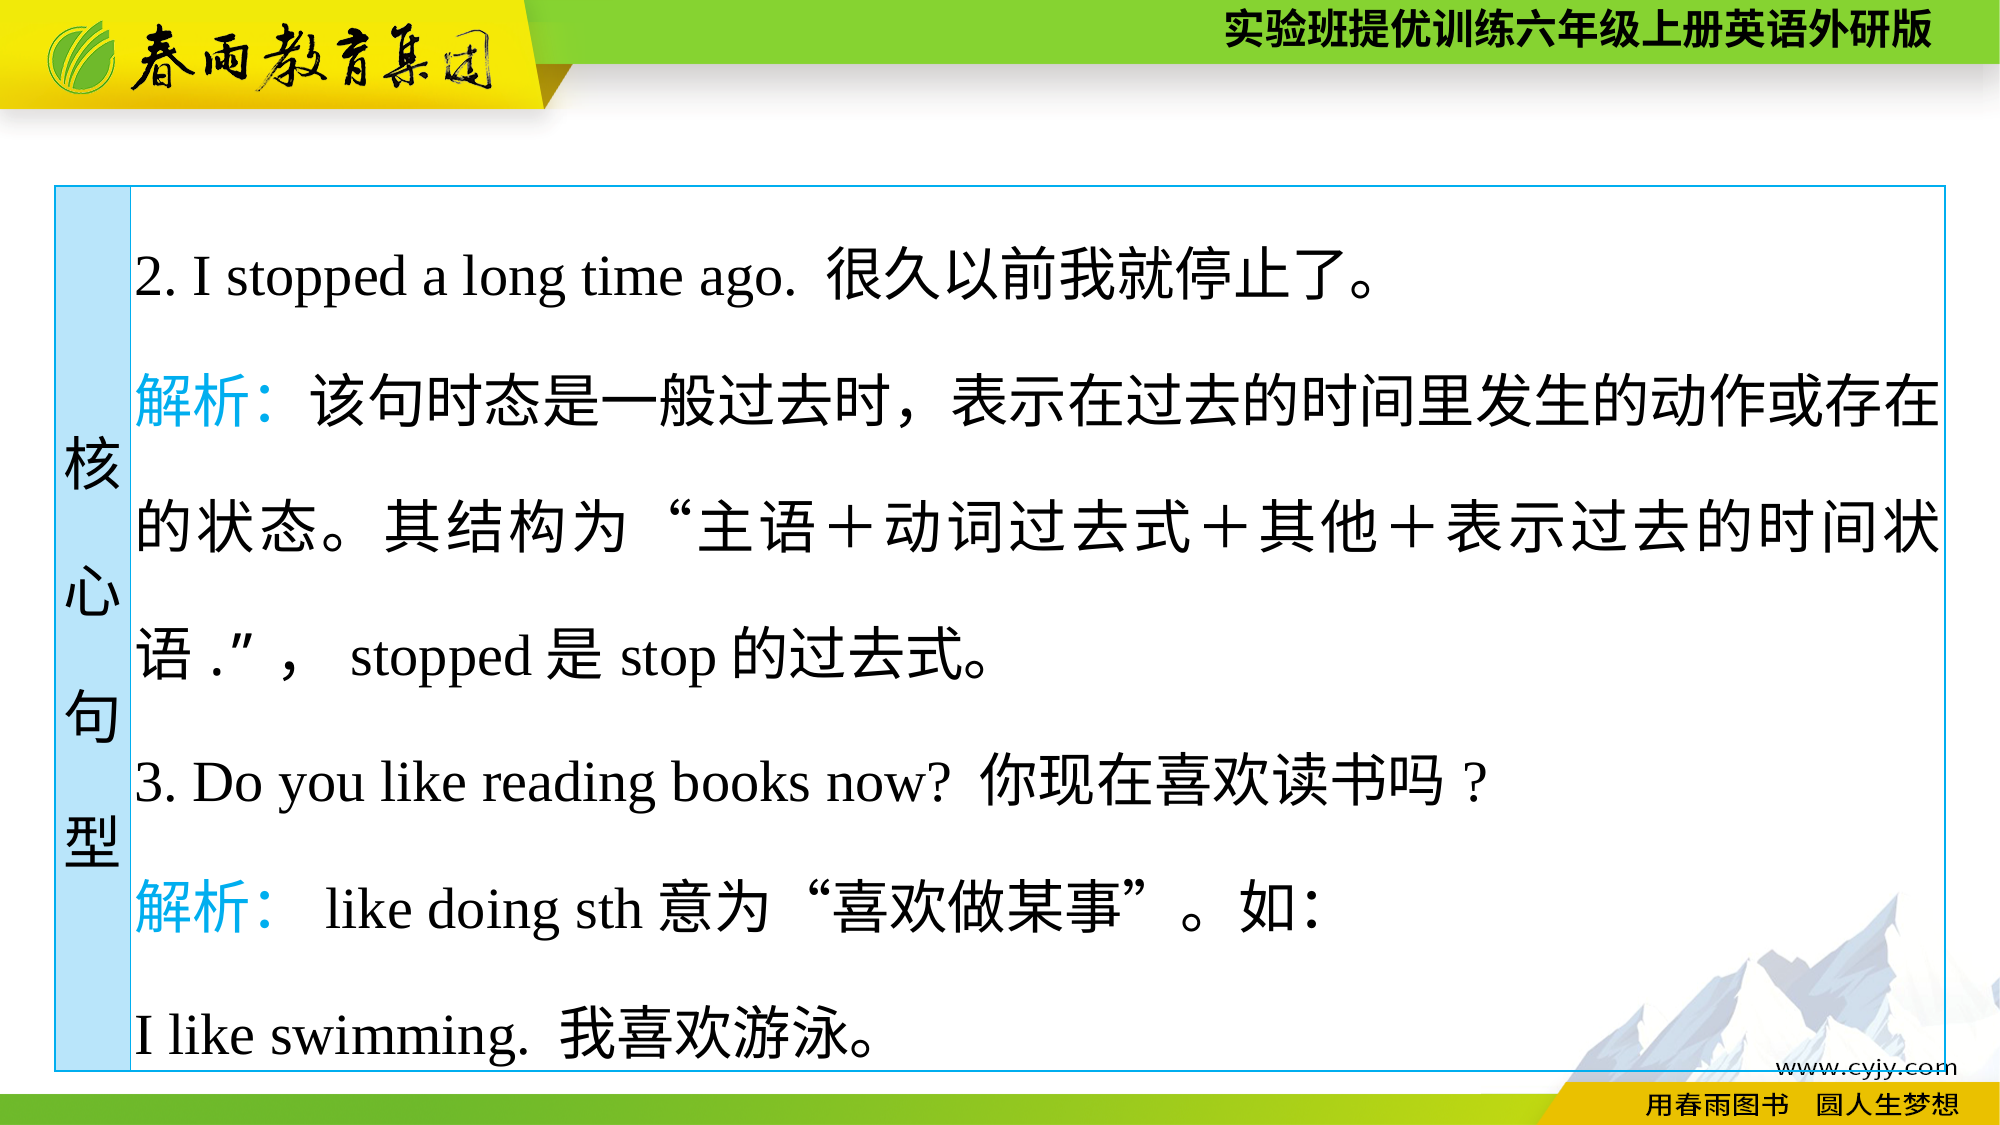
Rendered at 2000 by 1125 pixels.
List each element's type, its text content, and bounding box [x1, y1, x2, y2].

table_header 2. I stopped a long time ago. 很久以前我就停止了。 解析：该句时态是一般过去时，表示在过去的时间里发生的动作或存在的状态。其结构为“主语＋动词过去式＋其他＋表示过去的时间状语.”，stopped是stop的过去式。 3. Do you like reading books now? 你现在喜欢读书吗? 解析：like doing sth意为“喜欢做某事”。如： I like swimming. 我喜欢游泳。 [131, 187, 1944, 1070]
table_header 核 心 句 型 [56, 187, 130, 1070]
picture [0, 0, 2000, 1125]
